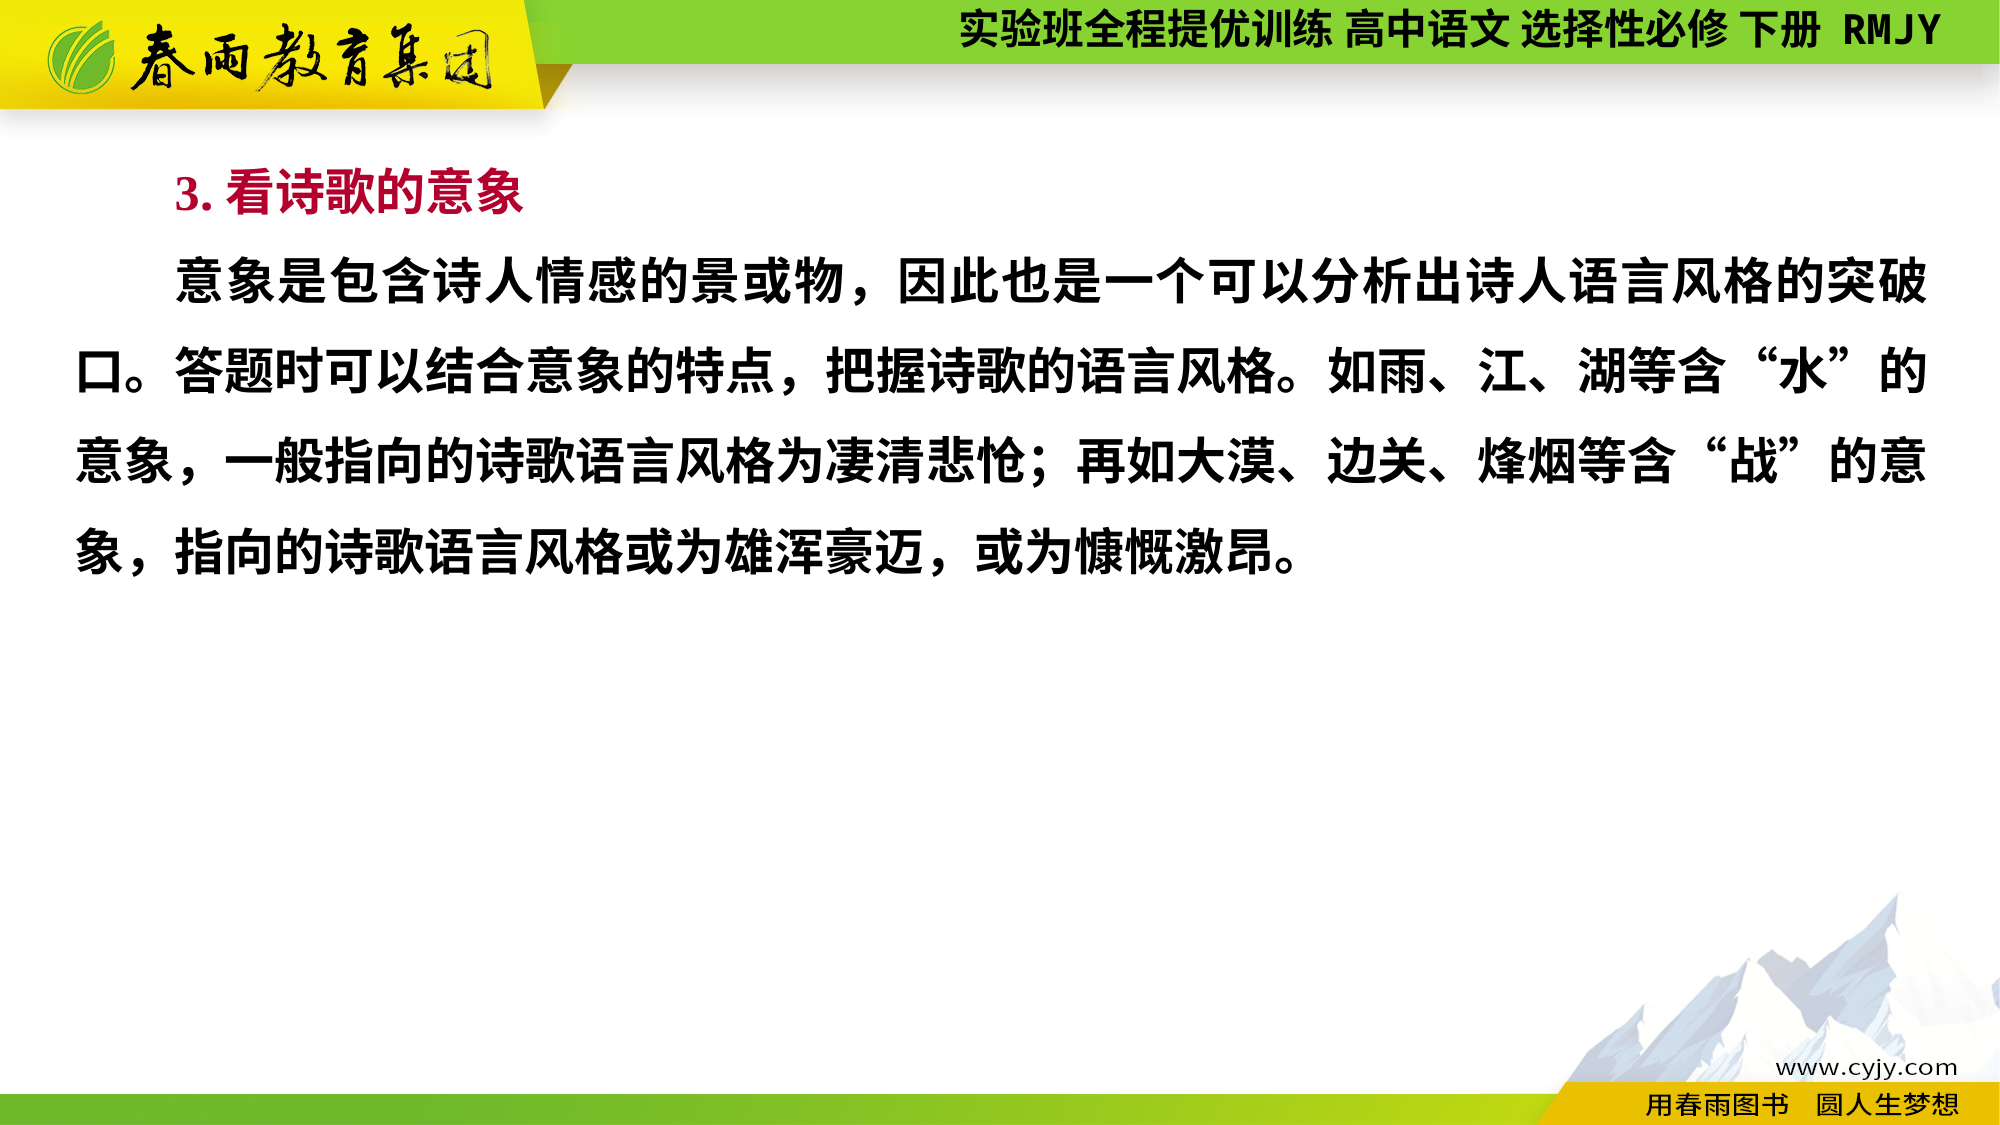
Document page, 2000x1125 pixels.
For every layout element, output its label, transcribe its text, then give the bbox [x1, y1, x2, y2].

picture [0, 0, 2000, 1125]
list 3.看诗歌的意象 意象是包含诗人情感的景或物，因此也是一个可以分析出诗人语言风格的突破口。答题时可以结合意象的特点，把握诗歌的语言风格。如雨、江、湖等含“水”的意象，一般指向的诗歌语言风格为凄清悲怆；再如大漠、边关、烽烟等含“战”的意象，指向的诗歌语言风格或为雄浑豪迈，或为慷慨激昂。 [59, 122, 1944, 581]
